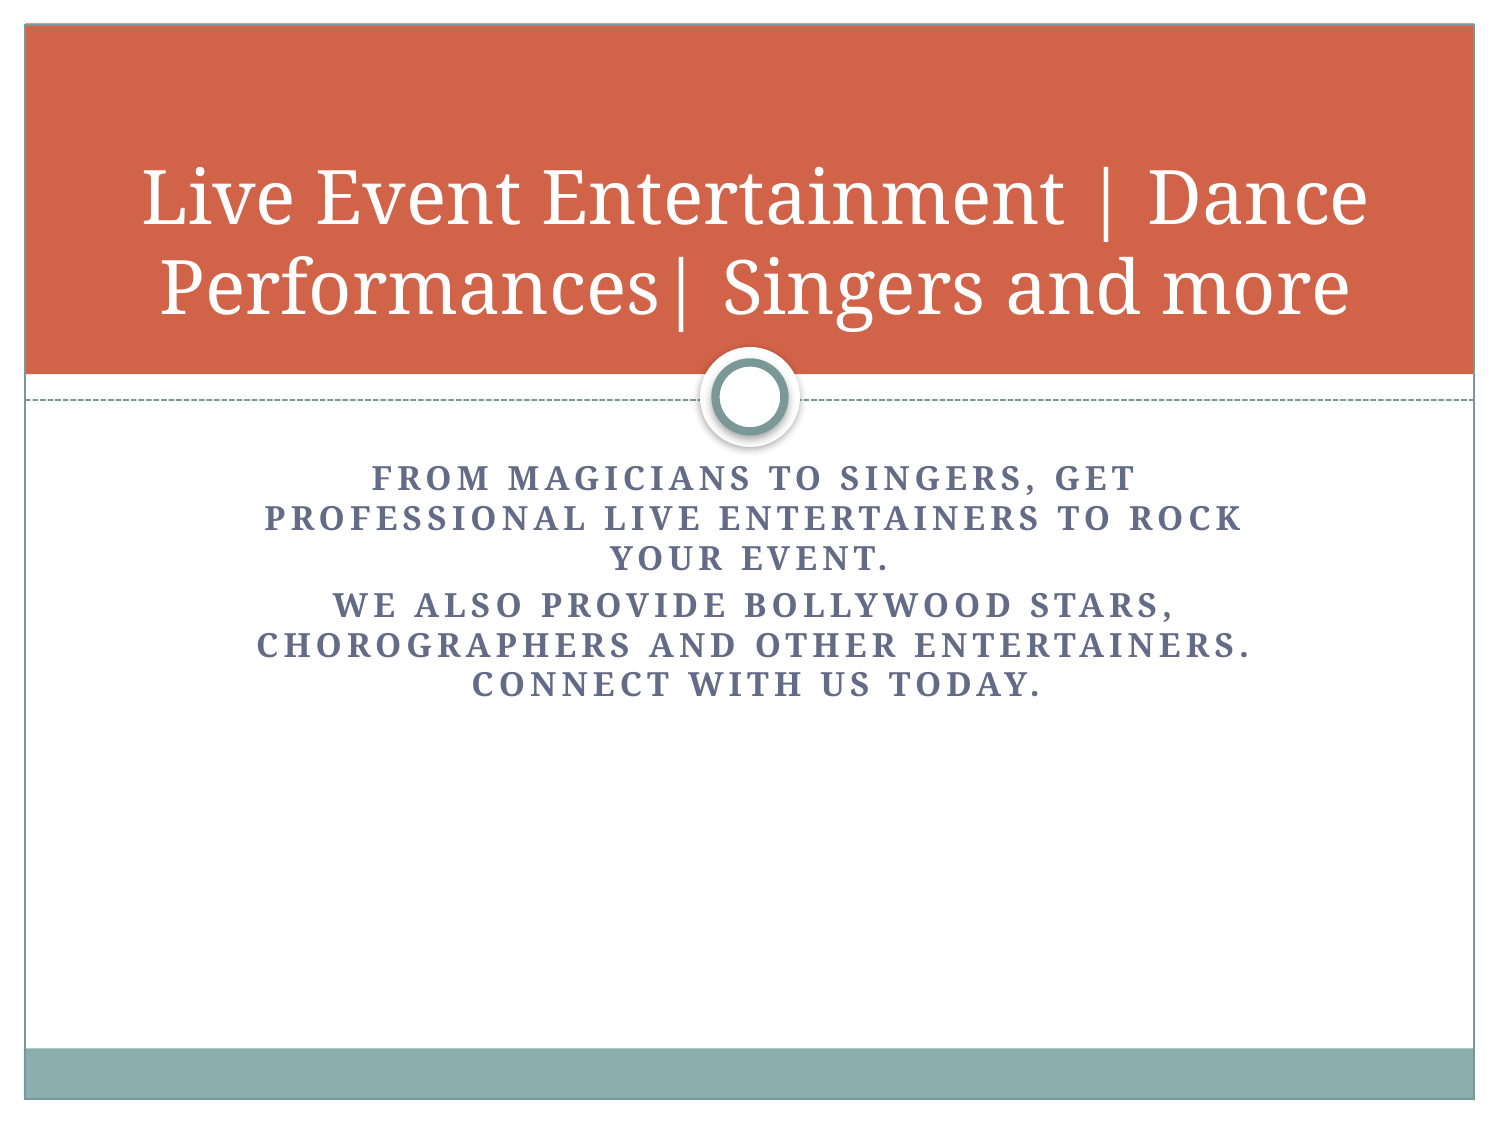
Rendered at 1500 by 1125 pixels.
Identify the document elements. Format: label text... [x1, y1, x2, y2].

title Live Event Entertainment | Dance Performances| Singers and more [118, 87, 1394, 338]
list From Magicians to Singers, Get Professional Live Entertainers to Rock Your Event. We Also Provide Bollywood Stars, Chorographers and Other Entertainers. Connect With Us Today. [224, 450, 1288, 725]
